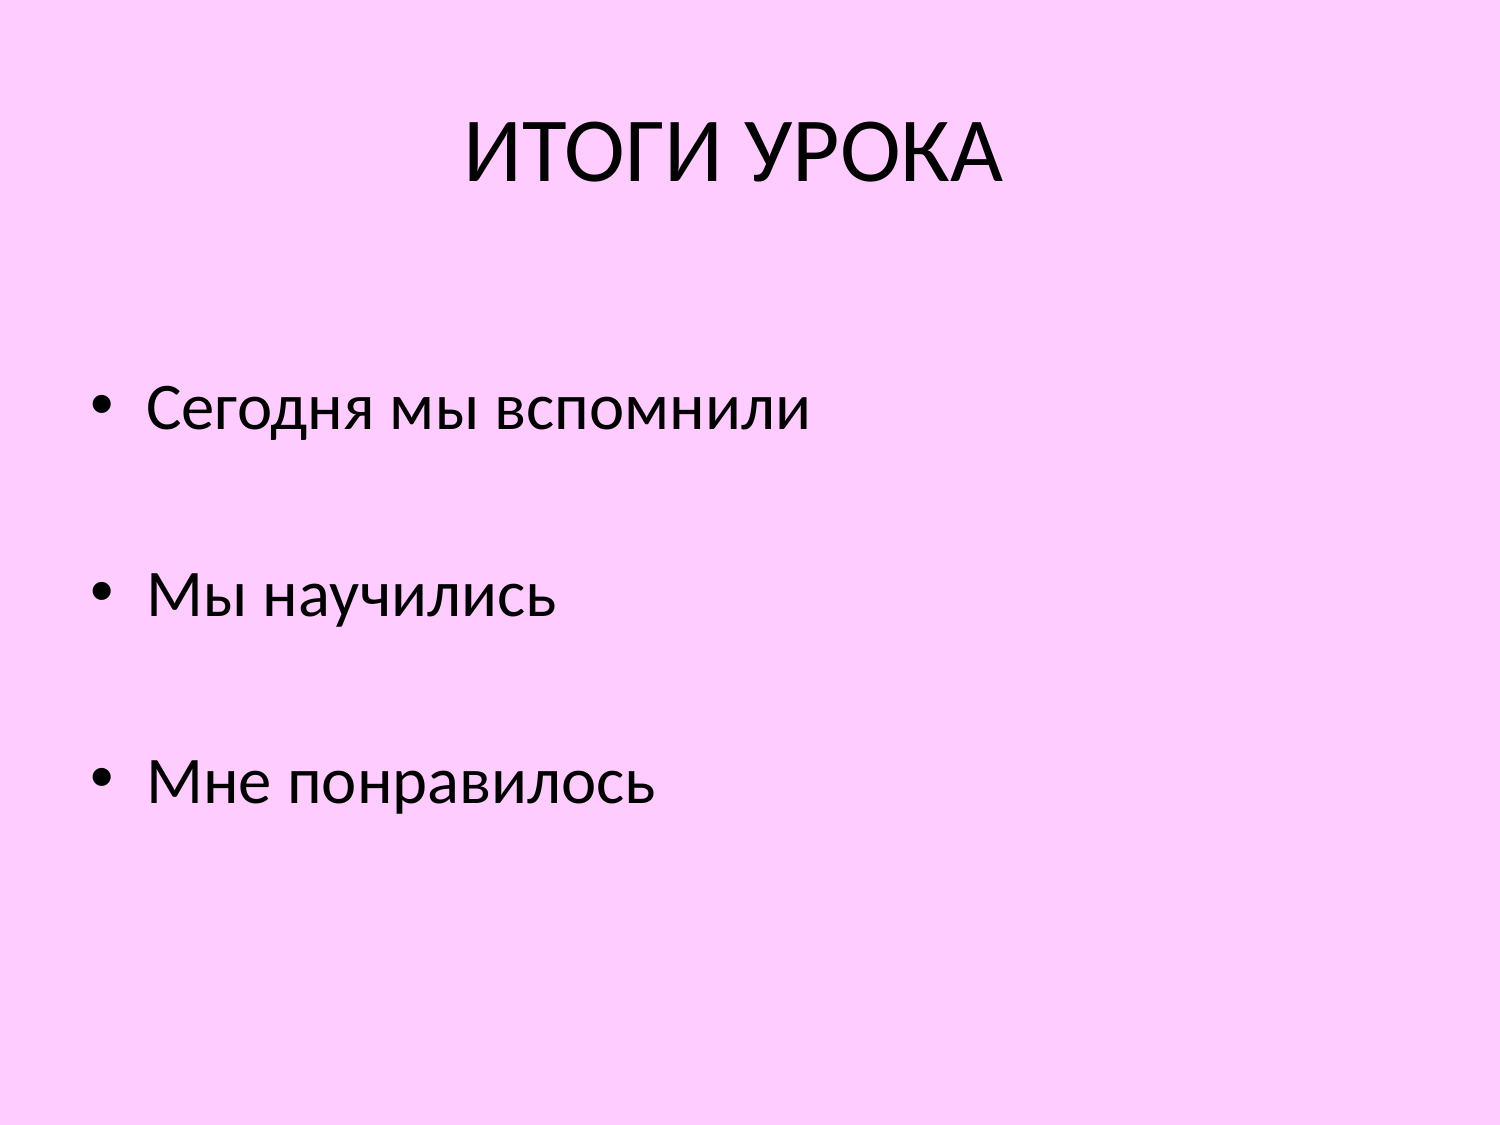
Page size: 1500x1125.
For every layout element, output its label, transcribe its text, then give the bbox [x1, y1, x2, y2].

list Сегодня мы вспомнили Мы научились Мне понравилось [75, 262, 1425, 1005]
title ИТОГИ УРОКА [75, 45, 1425, 244]
